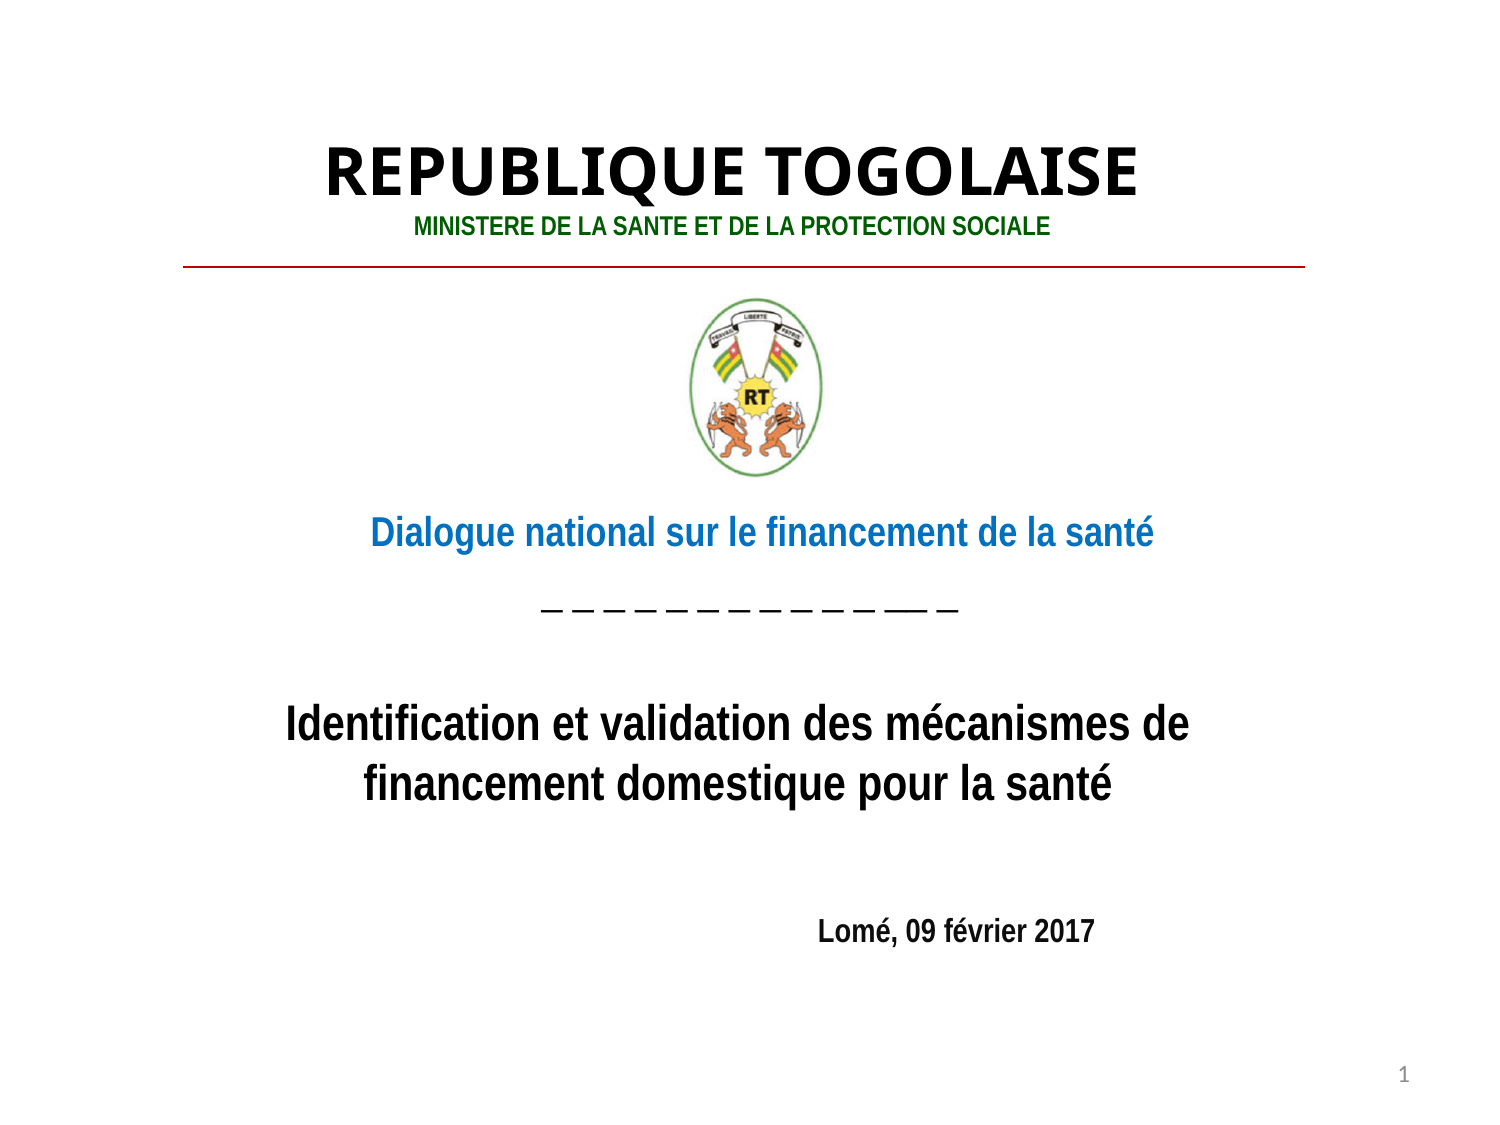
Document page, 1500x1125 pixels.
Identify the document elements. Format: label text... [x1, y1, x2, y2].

title REPUBLIQUE TOGOLAISE MINISTERE DE LA SANTE ET DE LA PROTECTION SOCIALE [100, 78, 1365, 291]
text_box Identification et validation des mécanismes de financement domestique pour la santé [182, 682, 1294, 868]
text_box _ _ _ _ _ _ _ _ _ _ _ __ _ [526, 560, 974, 621]
text_box Dialogue national sur le financement de la santé [301, 496, 1235, 562]
slide_number 1 [1074, 1042, 1425, 1103]
picture [668, 290, 832, 479]
text_box Lomé, 09 février 2017 [559, 867, 1354, 990]
